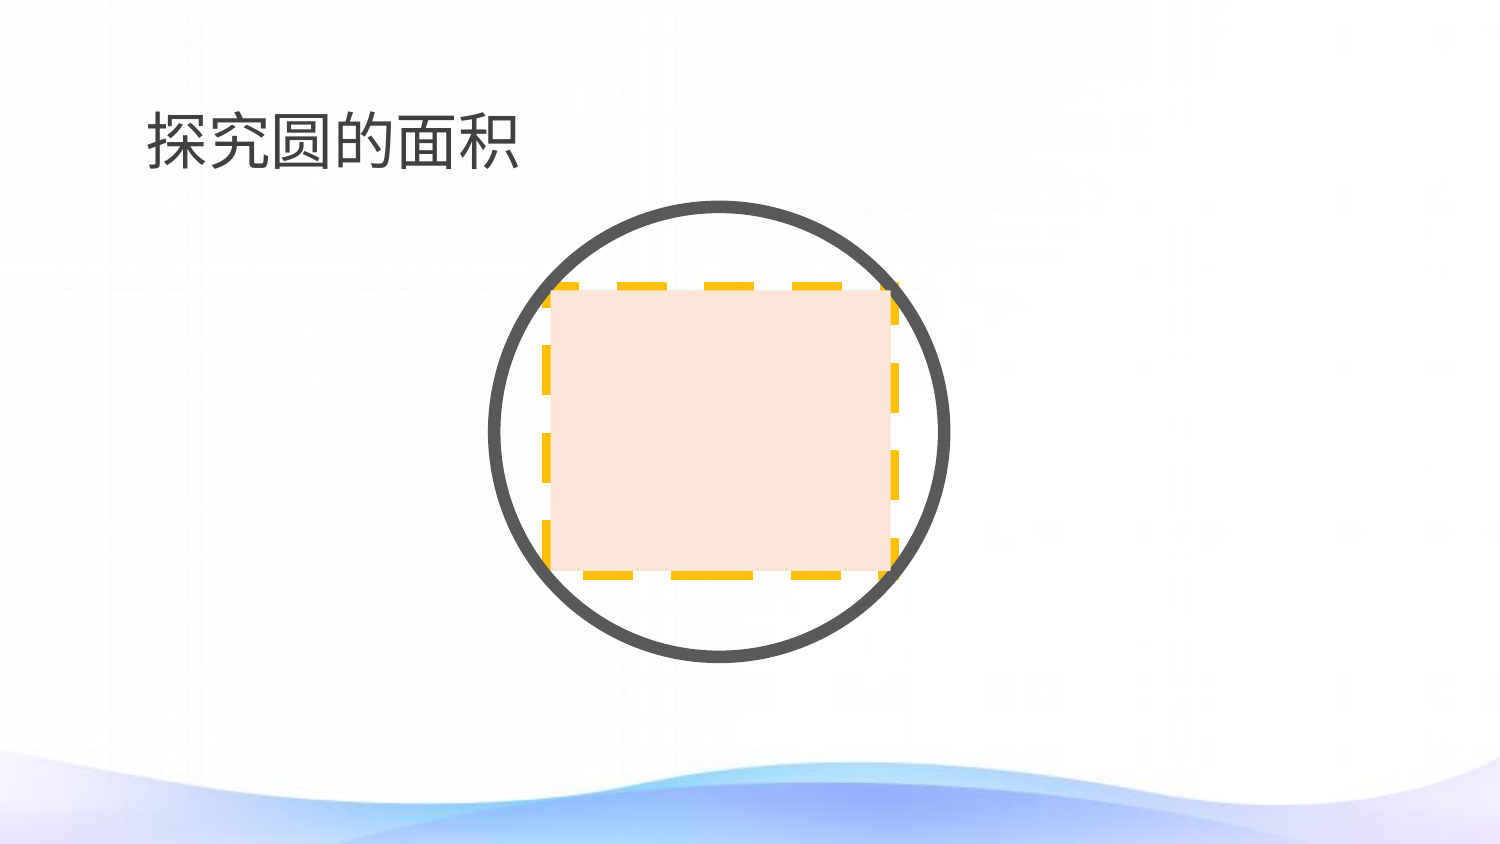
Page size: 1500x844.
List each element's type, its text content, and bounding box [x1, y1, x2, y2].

text_box [550, 290, 891, 571]
text_box 探究圆的面积 [140, 98, 527, 180]
picture [0, 0, 1500, 844]
text_box [493, 206, 945, 658]
